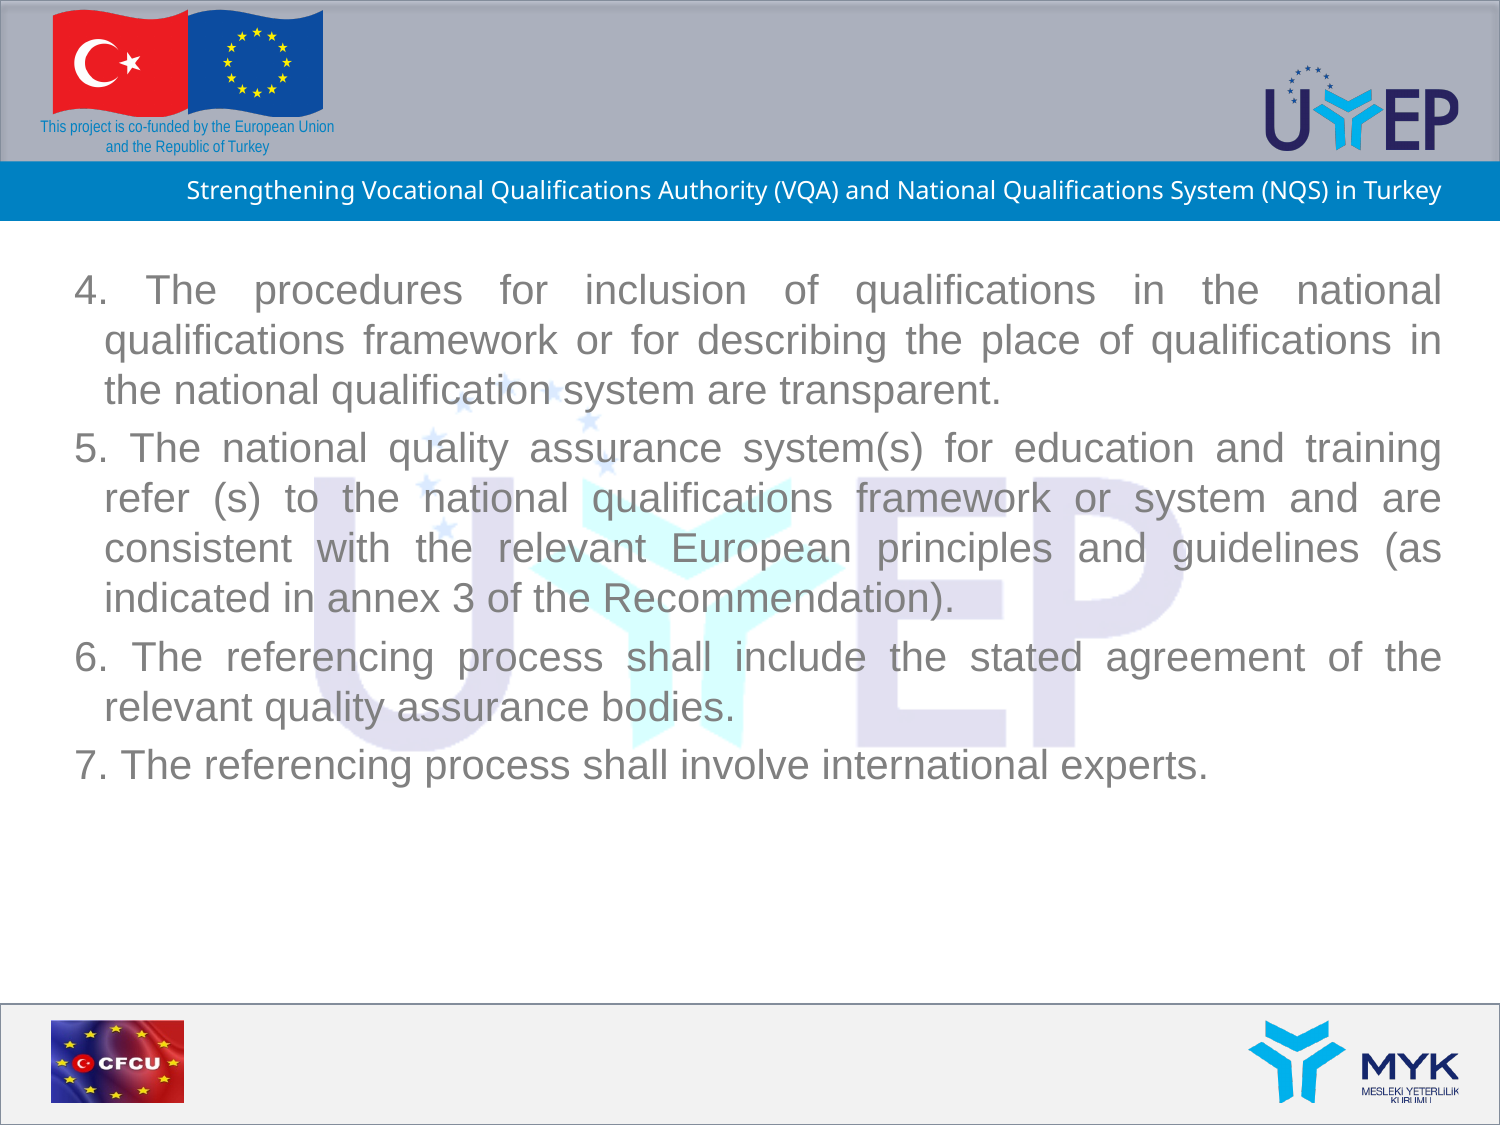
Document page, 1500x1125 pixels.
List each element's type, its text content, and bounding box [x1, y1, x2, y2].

picture [280, 123, 286, 130]
picture [49, 120, 53, 132]
list 4. The procedures for inclusion of qualifications in the national qualifications framework or for describing the place of qualifications in the national qualification system are transparent. 5. The national quality assurance system(s) for education and training refer (s) to the national qualifications framework or system and are consistent with the relevant European principles and guidelines (as indicated in annex 3 of the Recommendation). 6. The referencing process shall include the stated agreement of the relevant quality assurance bodies. 7. The referencing process shall involve international experts. [51, 255, 1459, 1004]
picture [51, 1020, 184, 1103]
